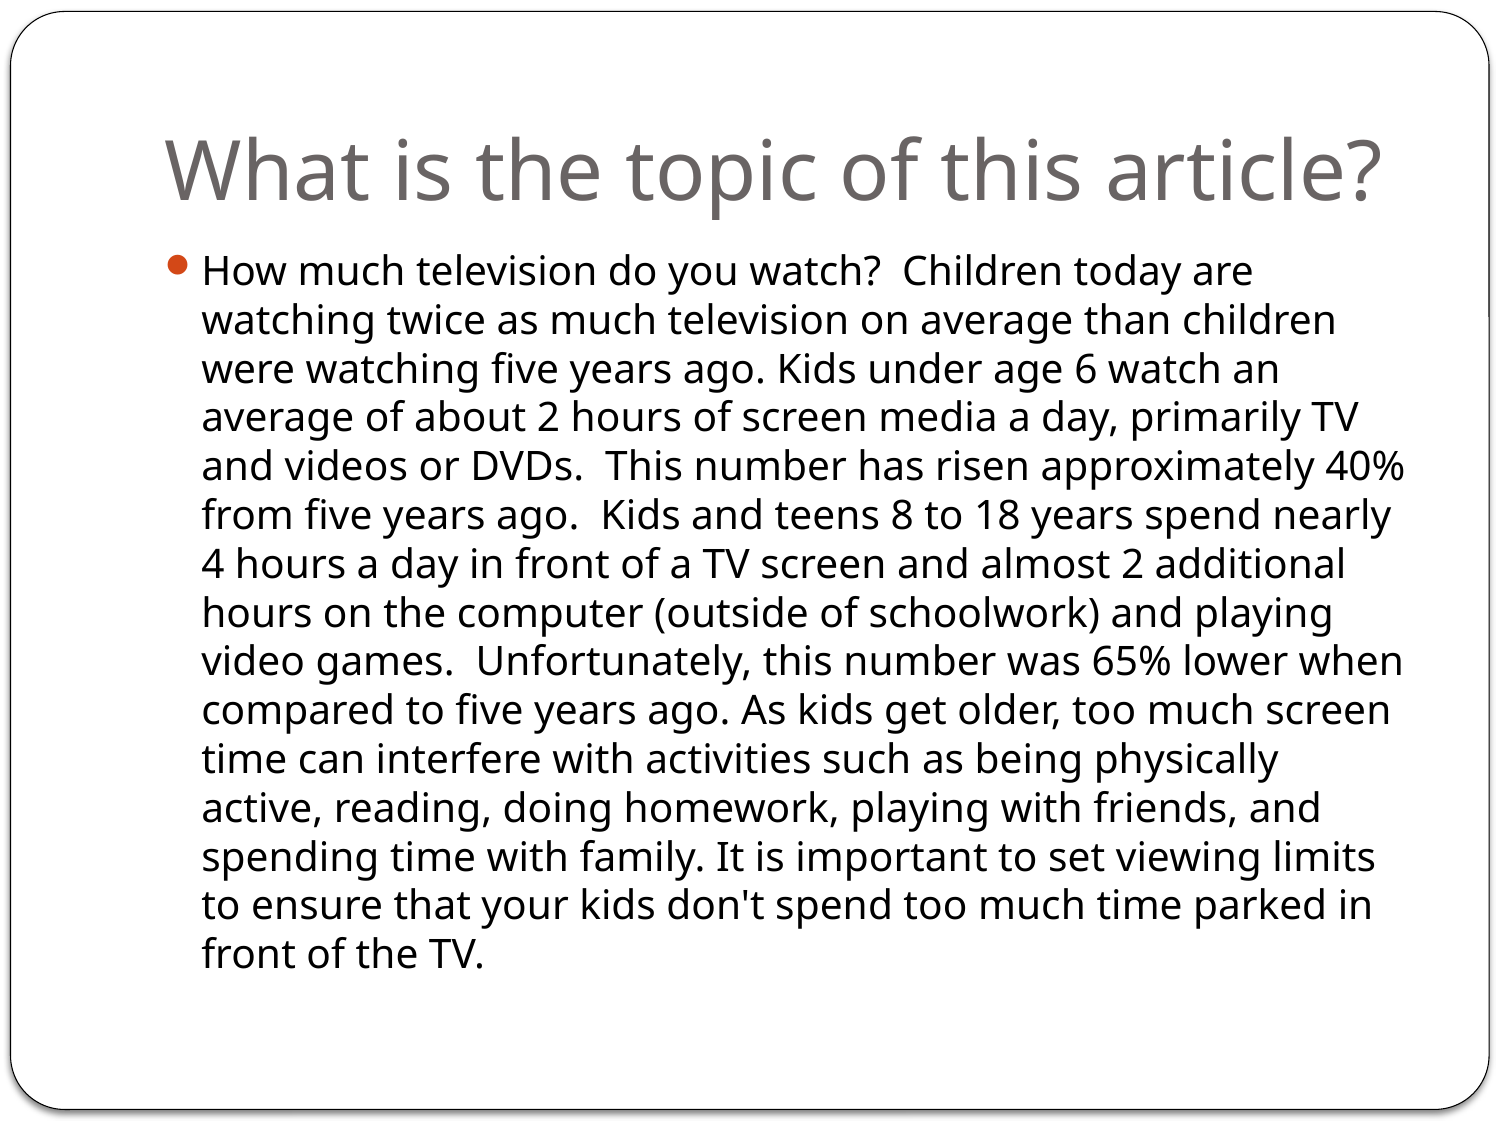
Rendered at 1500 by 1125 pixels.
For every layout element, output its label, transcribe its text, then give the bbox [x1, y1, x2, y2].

title What is the topic of this article? [150, 45, 1425, 233]
list How much television do you watch? Children today are watching twice as much television on average than children were watching five years ago. Kids under age 6 watch an average of about 2 hours of screen media a day, primarily TV and videos or DVDs. This number has risen approximately 40% from five years ago. Kids and teens 8 to 18 years spend nearly 4 hours a day in front of a TV screen and almost 2 additional hours on the computer (outside of schoolwork) and playing video games. Unfortunately, this number was 65% lower when compared to five years ago. As kids get older, too much screen time can interfere with activities such as being physically active, reading, doing homework, playing with friends, and spending time with family. It is important to set viewing limits to ensure that your kids don't spend too much time parked in front of the TV. [150, 237, 1425, 988]
